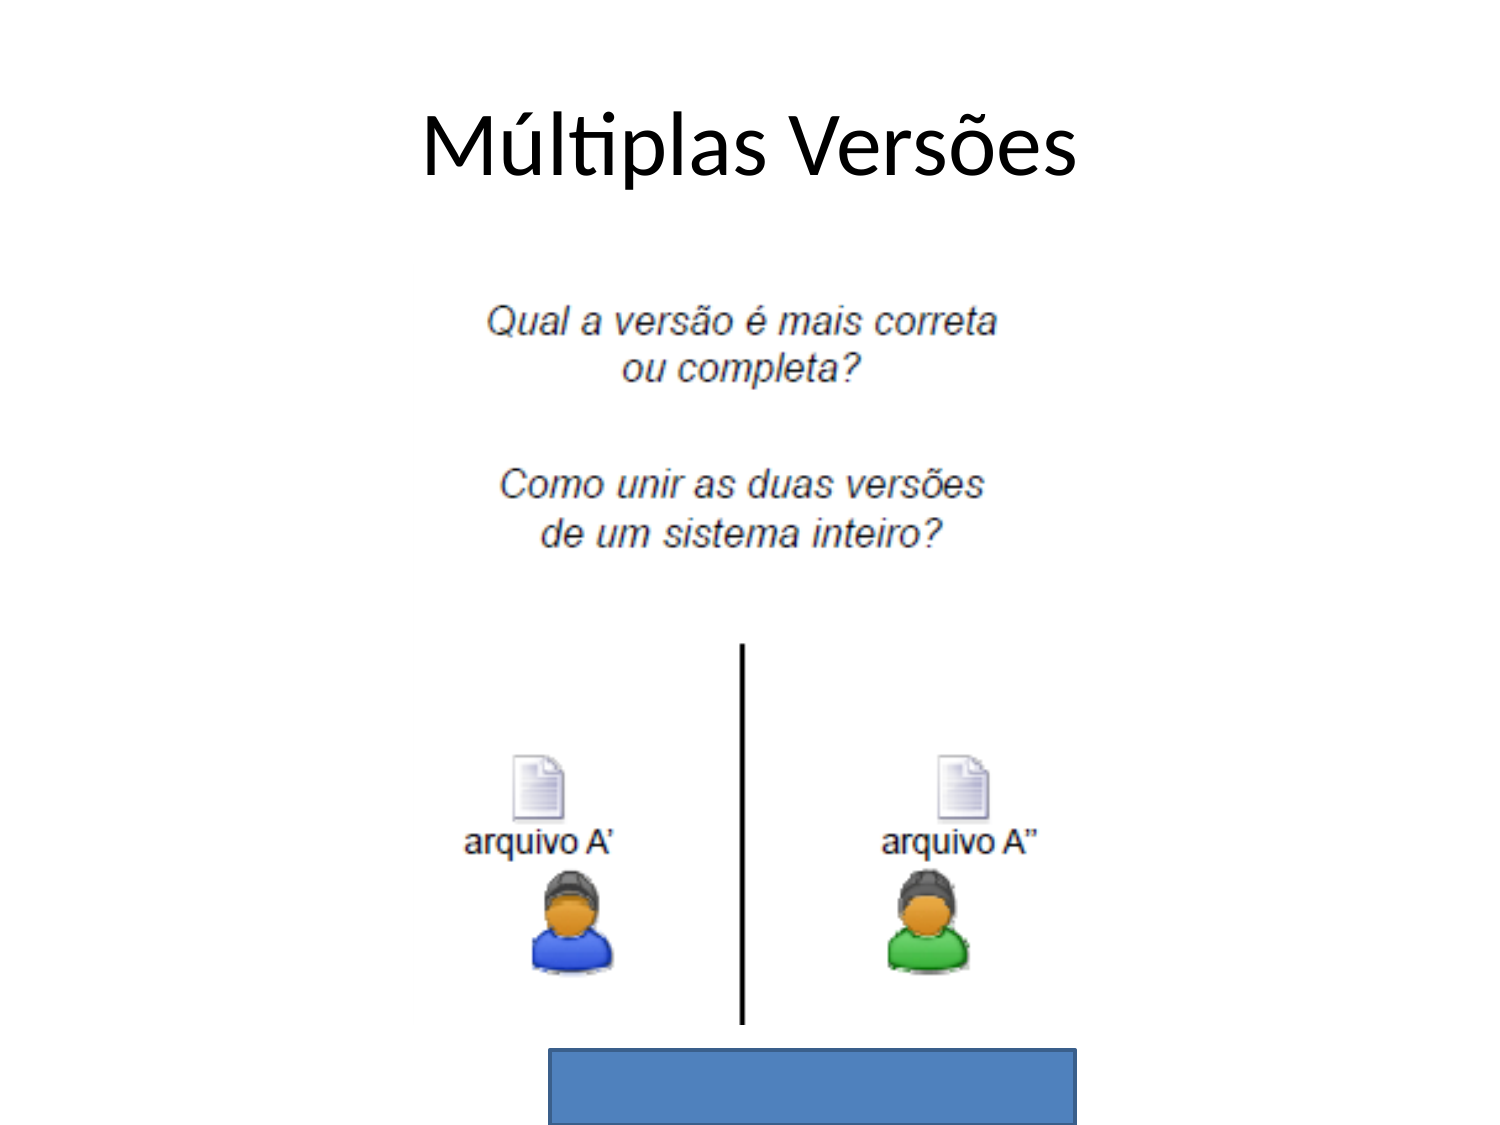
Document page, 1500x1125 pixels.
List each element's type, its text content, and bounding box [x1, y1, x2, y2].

title Múltiplas Versões [75, 45, 1425, 233]
text_box [548, 1048, 1077, 1125]
picture [412, 264, 1080, 1026]
